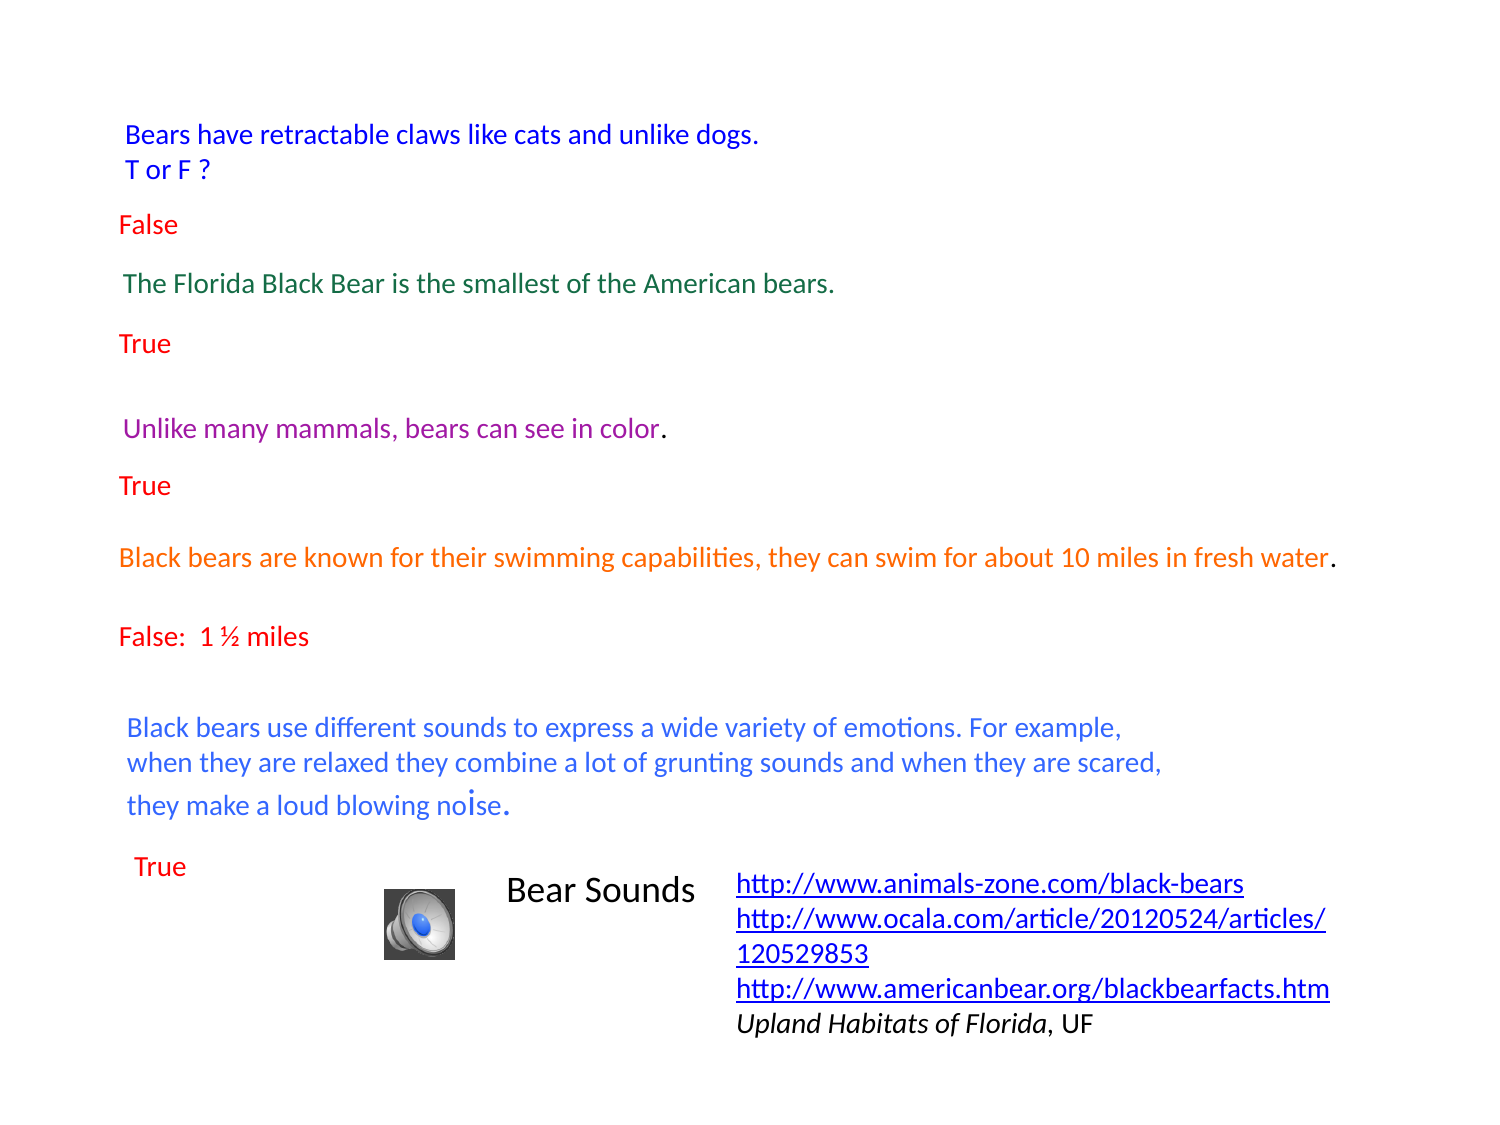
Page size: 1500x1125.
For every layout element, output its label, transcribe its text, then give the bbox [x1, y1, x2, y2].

text_box Unlike many mammals, bears can see in color. [109, 402, 682, 452]
text_box True [104, 458, 281, 509]
text_box Bear Sounds [491, 857, 721, 918]
text_box Bears have retractable claws like cats and unlike dogs. T or F ? [110, 108, 775, 193]
text_box Black bears are known for their swimming capabilities, they can swim for about 10 miles in fresh water. [104, 531, 1358, 581]
text_box False [104, 197, 309, 248]
text_box Black bears use different sounds to express a wide variety of emotions. For example, when they are relaxed they combine a lot of grunting sounds and when they are scared, they make a loud blowing noise. [112, 700, 1178, 831]
text_box True [119, 840, 365, 890]
text_box The Florida Black Bear is the smallest of the American bears. [108, 256, 851, 307]
text_box True [104, 317, 365, 367]
text_box http://www.animals-zone.com/black-bears http://www.ocala.com/article/20120524/articles/120529853 http://www.americanbear.org/blackbearfacts.htm Upland Habitats of Florida, UF [721, 857, 1358, 1125]
picture [382, 887, 457, 961]
text_box False: 1 ½ miles [104, 609, 455, 660]
